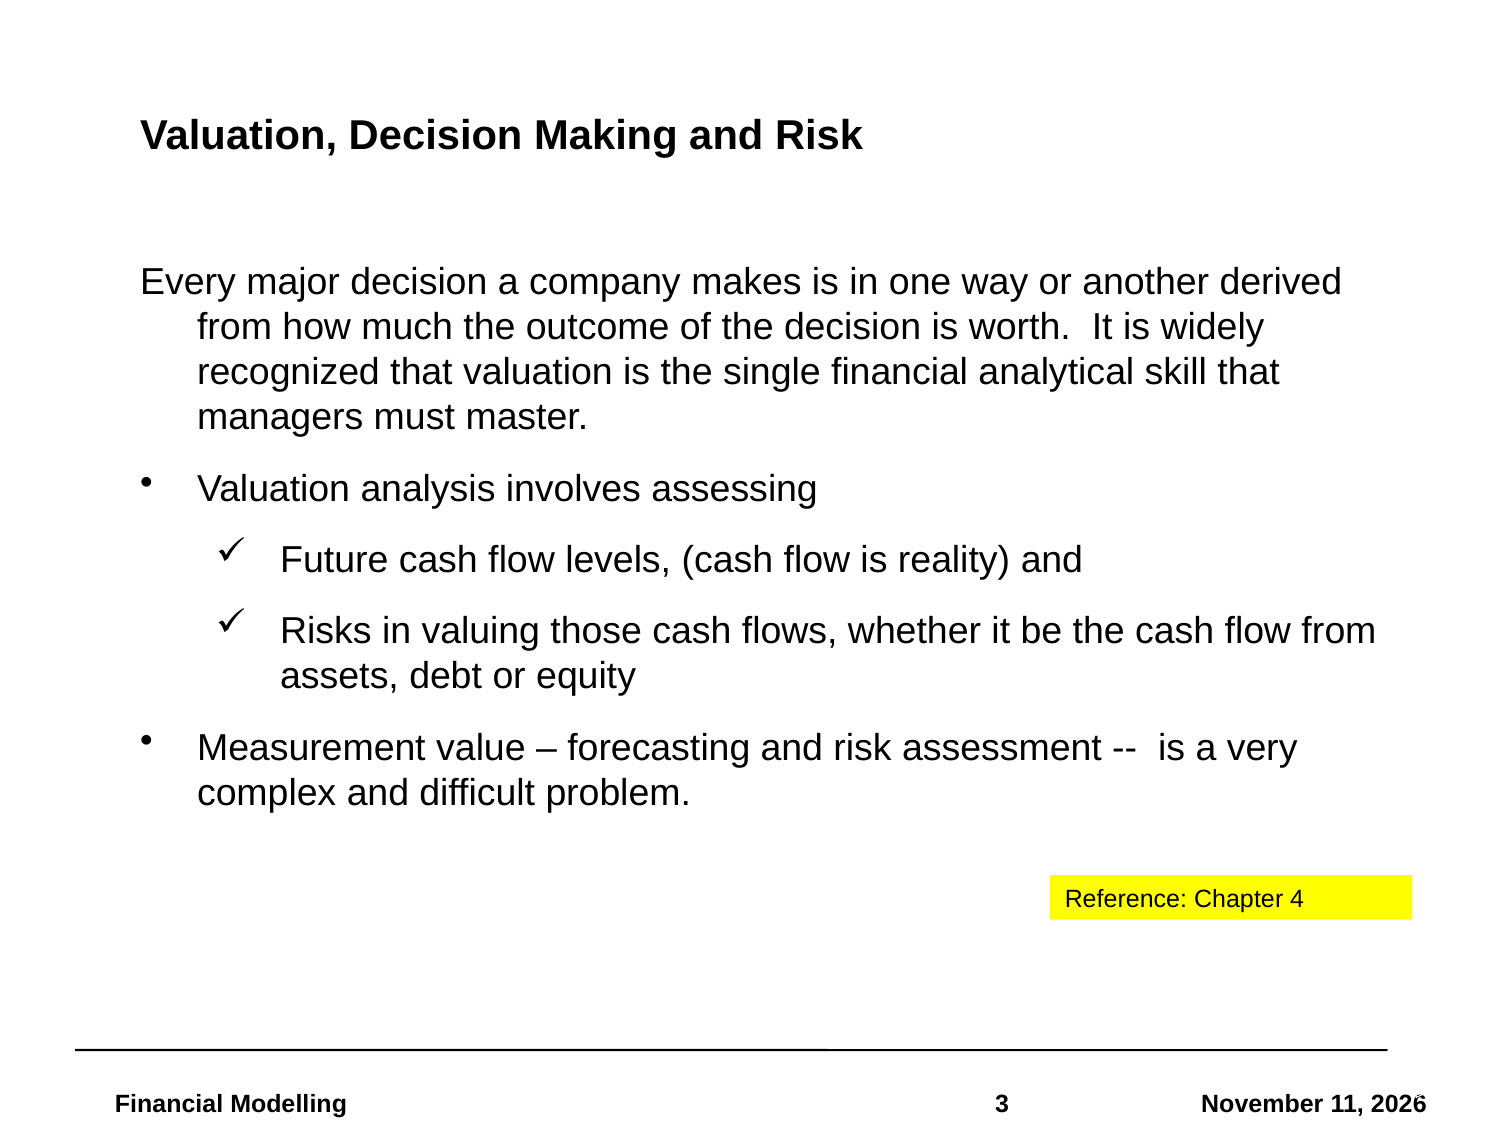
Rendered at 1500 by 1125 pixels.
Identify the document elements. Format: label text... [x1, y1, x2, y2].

text_box Reference: Chapter 4 [1049, 875, 1413, 920]
list Every major decision a company makes is in one way or another derived from how much the outcome of the decision is worth. It is widely recognized that valuation is the single financial analytical skill that managers must master. Valuation analysis involves assessing Future cash flow levels, (cash flow is reality) and Risks in valuing those cash flows, whether it be the cash flow from assets, debt or equity Measurement value – forecasting and risk assessment -- is a very complex and difficult problem. [124, 249, 1413, 1001]
title Valuation, Decision Making and Risk [124, 99, 1413, 226]
